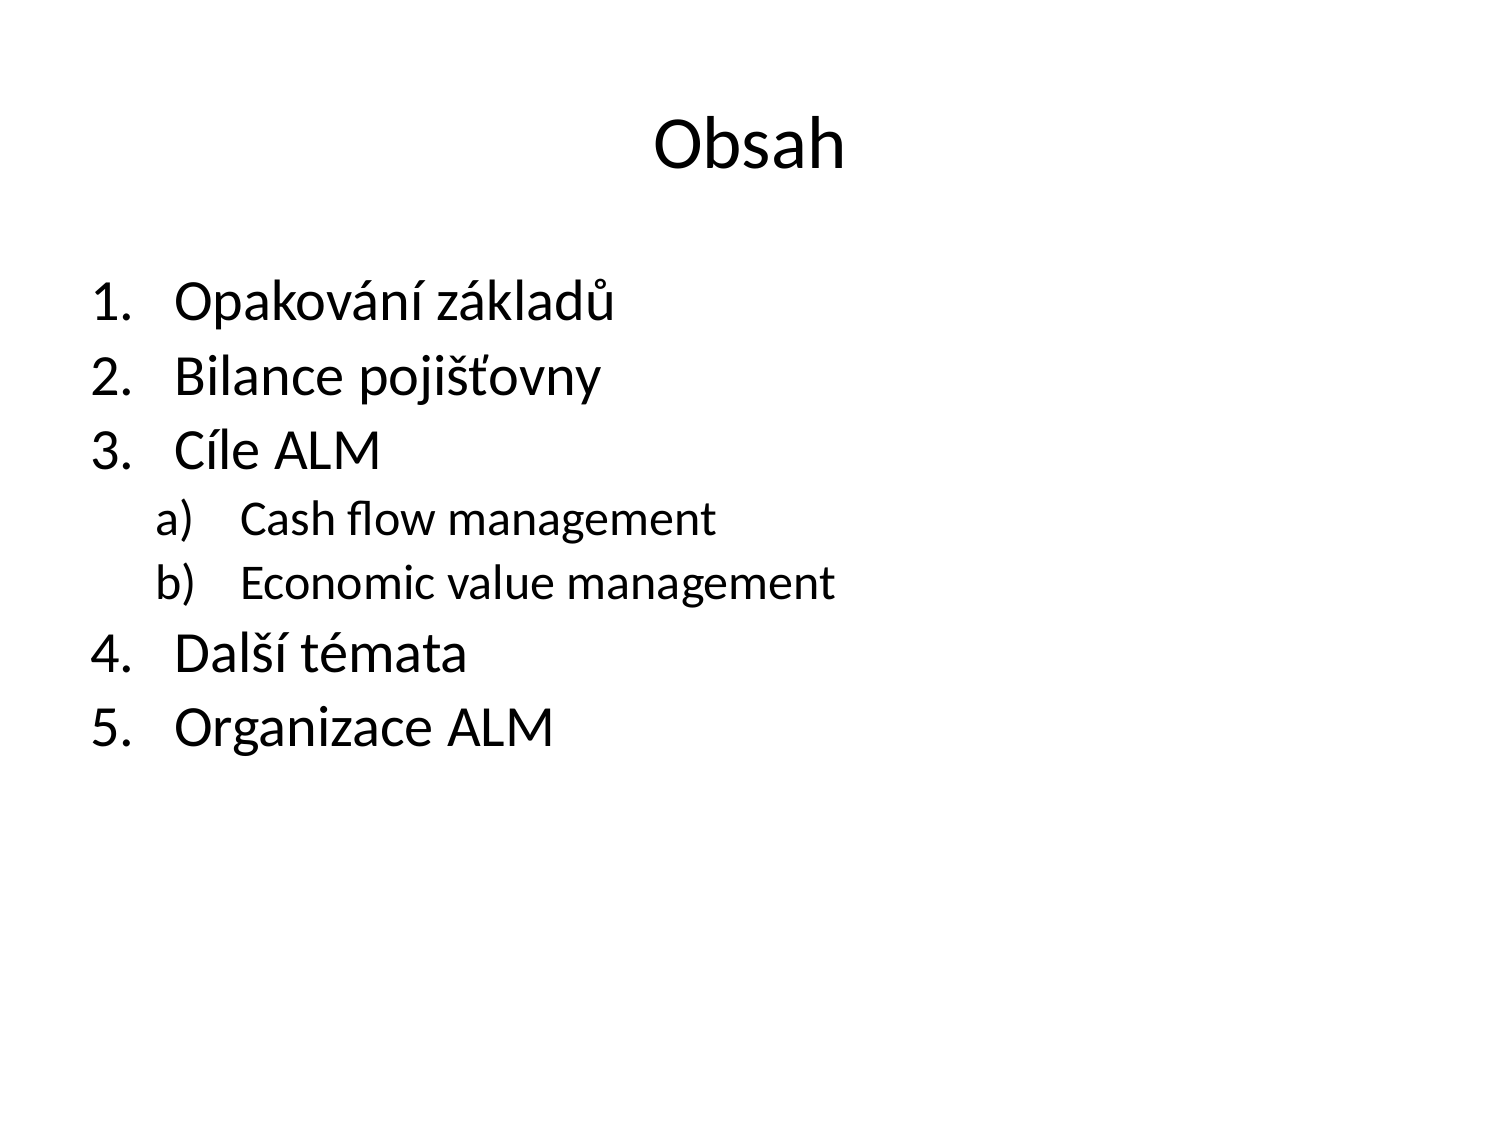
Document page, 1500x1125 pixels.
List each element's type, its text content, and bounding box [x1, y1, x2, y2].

list Opakování základů Bilance pojišťovny Cíle ALM Cash flow management Economic value management Další témata Organizace ALM [75, 262, 1425, 1005]
title Obsah [75, 45, 1425, 233]
